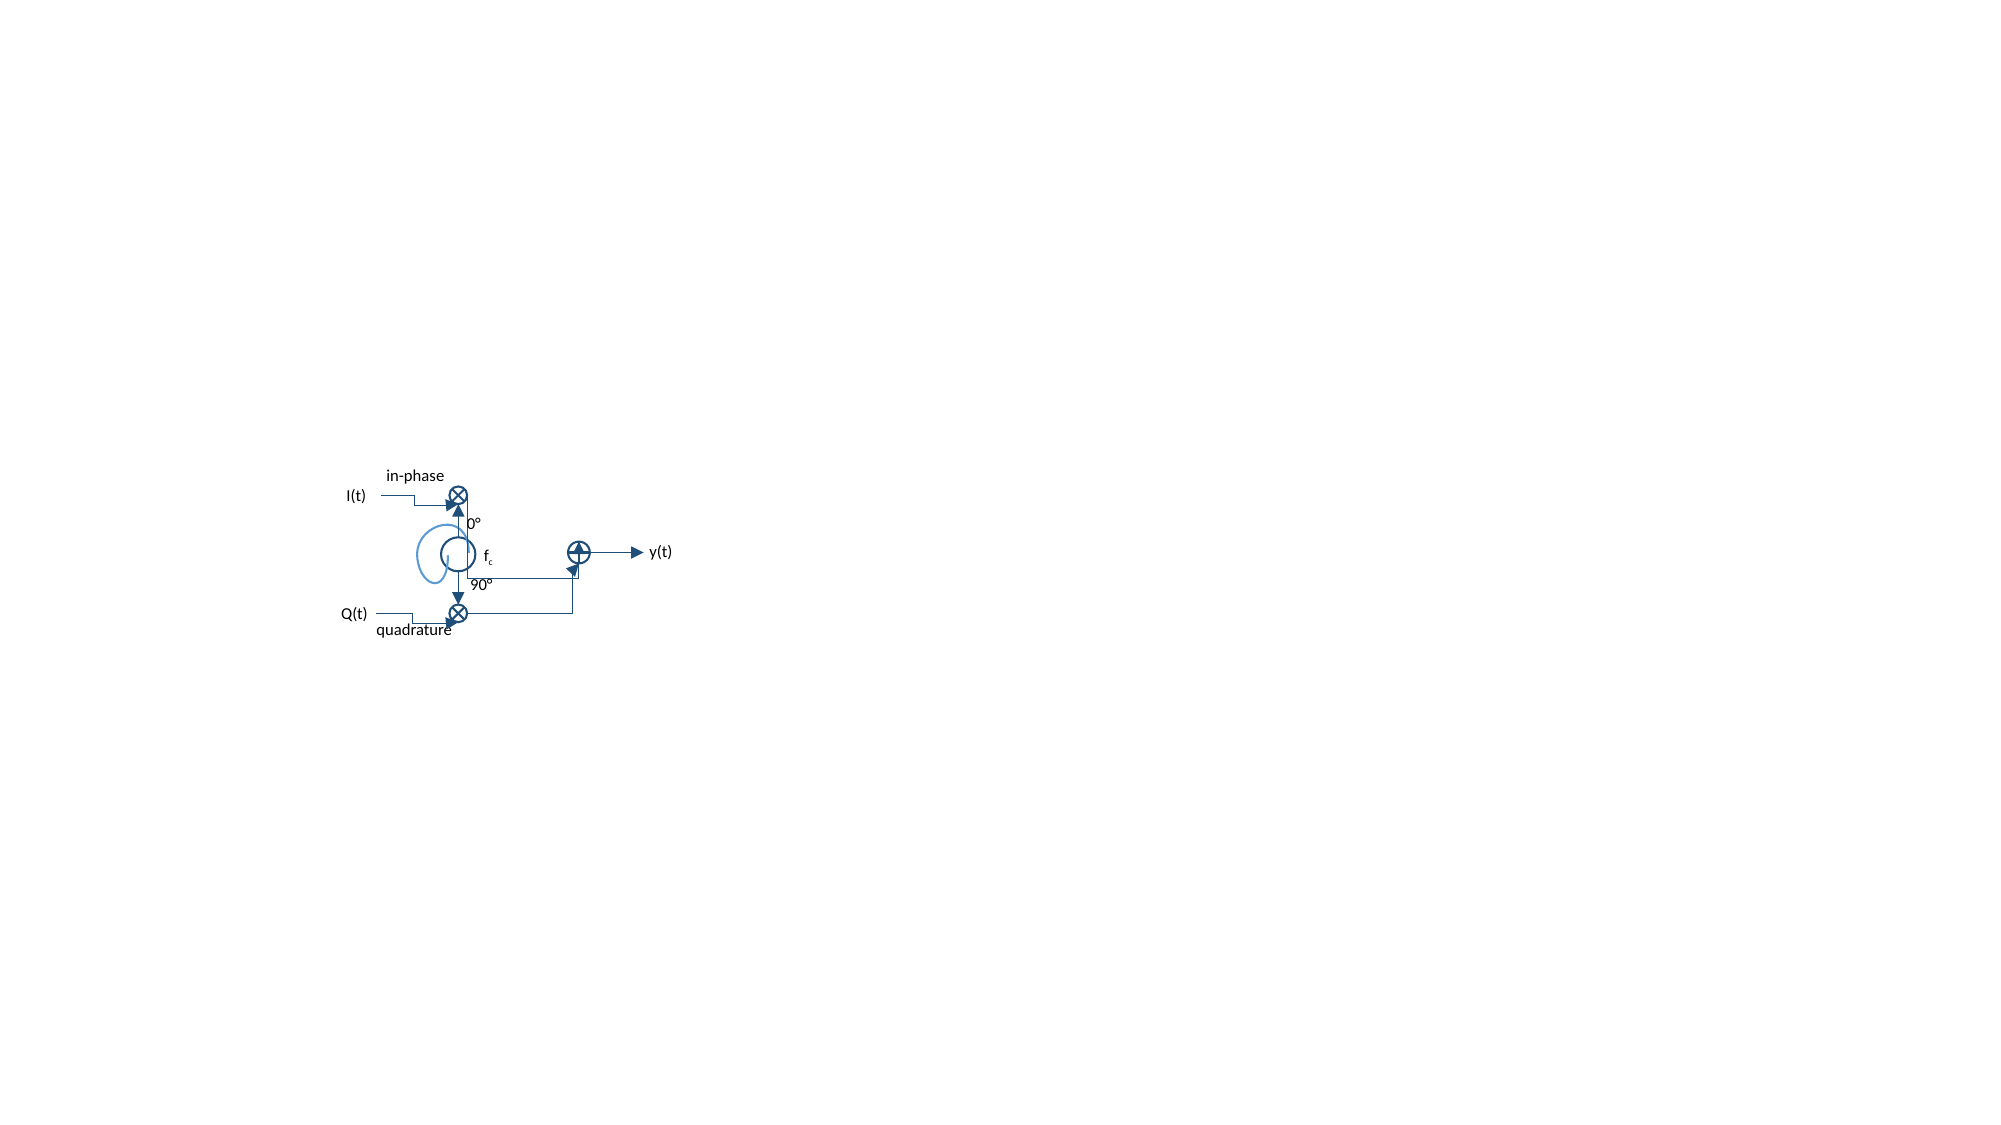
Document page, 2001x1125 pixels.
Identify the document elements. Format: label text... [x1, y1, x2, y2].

text_box y(t) [646, 539, 685, 563]
text_box [448, 603, 469, 617]
text_box in-phase [383, 462, 464, 487]
text_box [566, 542, 578, 563]
text_box quadrature [373, 617, 470, 641]
text_box [579, 540, 591, 565]
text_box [440, 537, 476, 572]
text_box I(t) [343, 483, 382, 507]
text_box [467, 563, 579, 614]
text_box [448, 487, 469, 505]
text_box Q(t) [338, 601, 377, 625]
text_box 0° [463, 521, 467, 535]
text_box fc [480, 543, 515, 563]
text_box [467, 495, 579, 542]
